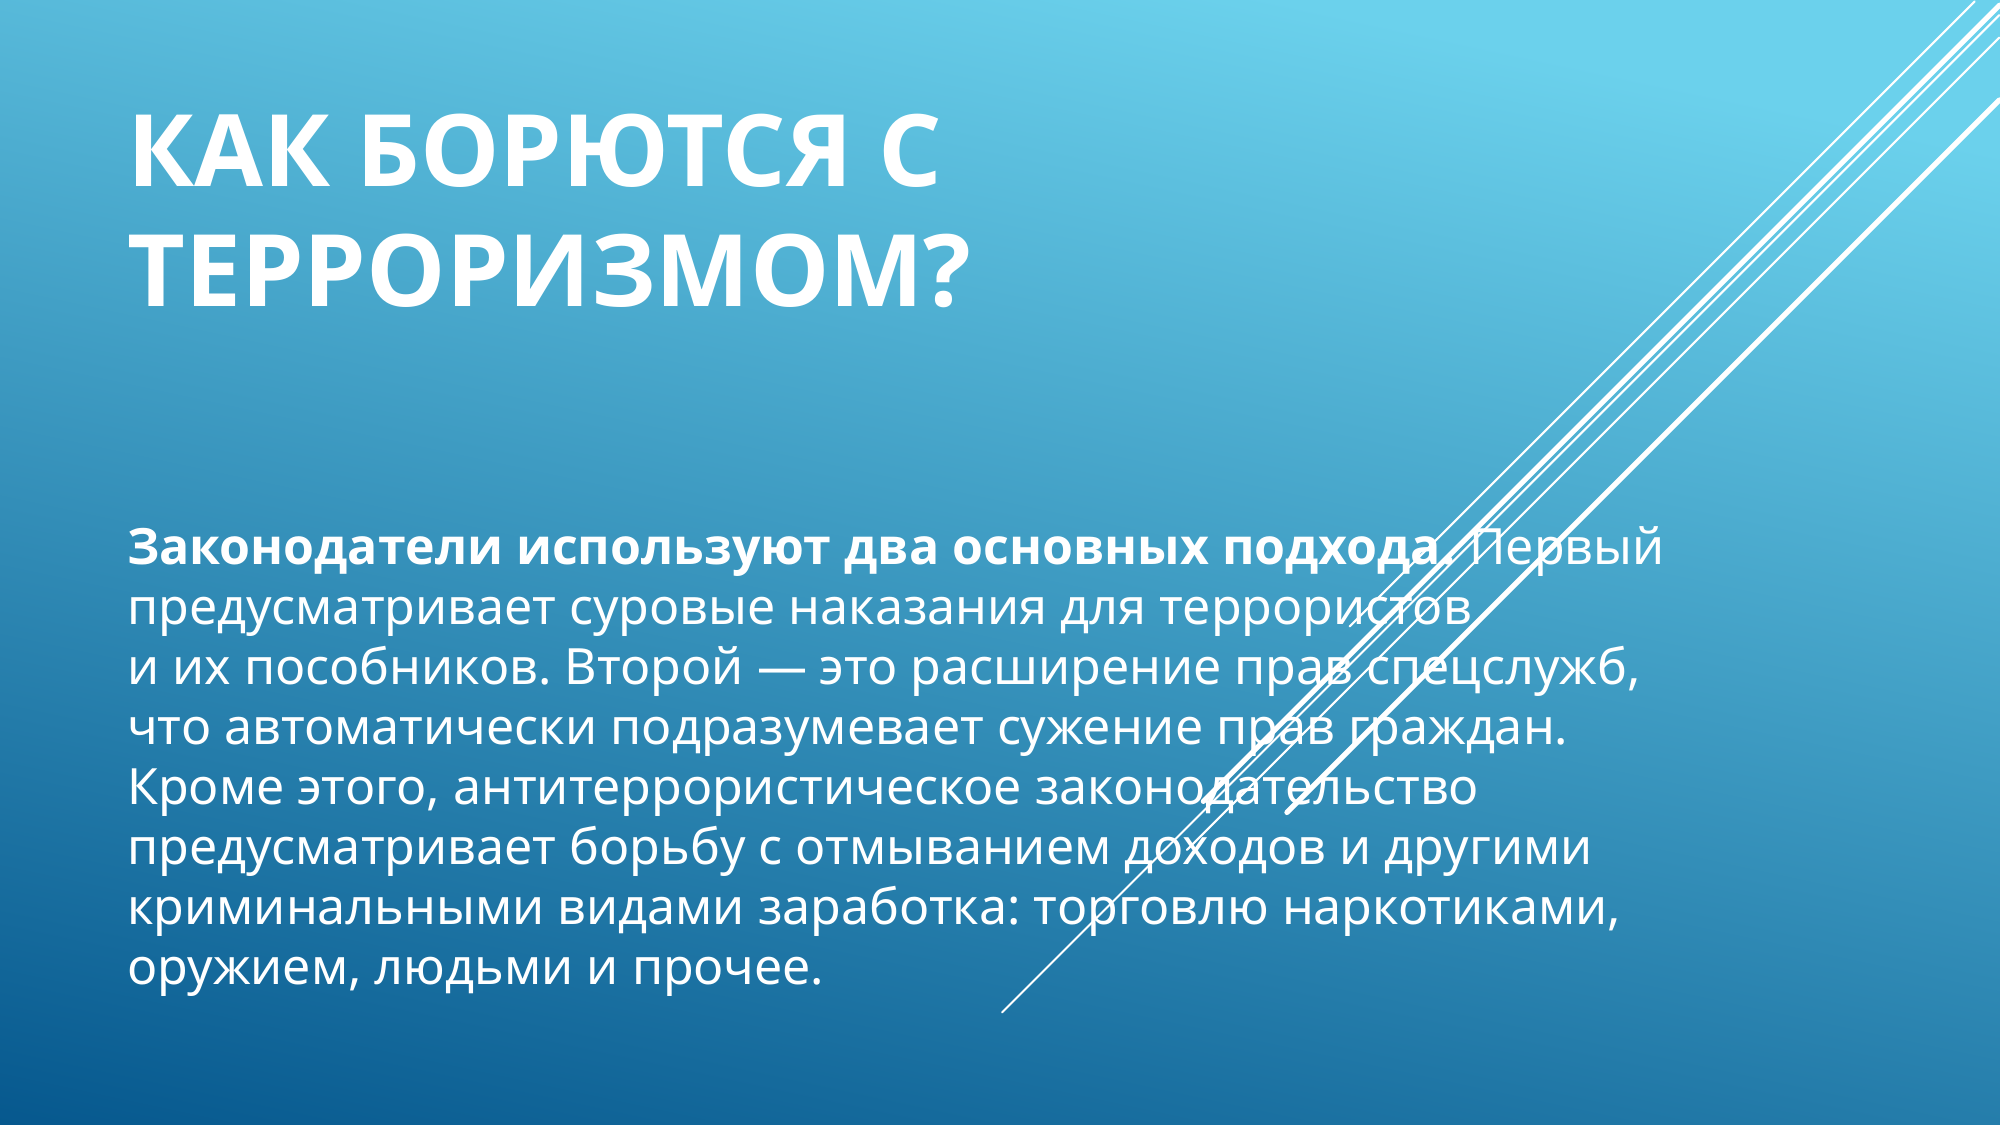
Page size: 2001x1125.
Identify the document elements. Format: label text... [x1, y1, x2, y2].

title Как борются с терроризмом? [112, 0, 1425, 335]
subtitle Законодатели используют два основных подхода. Первый предусматривает суровые наказания для террористов и их пособников. Второй — это расширение прав спецслужб, что автоматически подразумевает сужение прав граждан. Кроме этого, антитеррористическое законодательство предусматривает борьбу с отмыванием доходов и другими криминальными видами заработка: торговлю наркотиками, оружием, людьми и прочее. [112, 506, 1694, 827]
